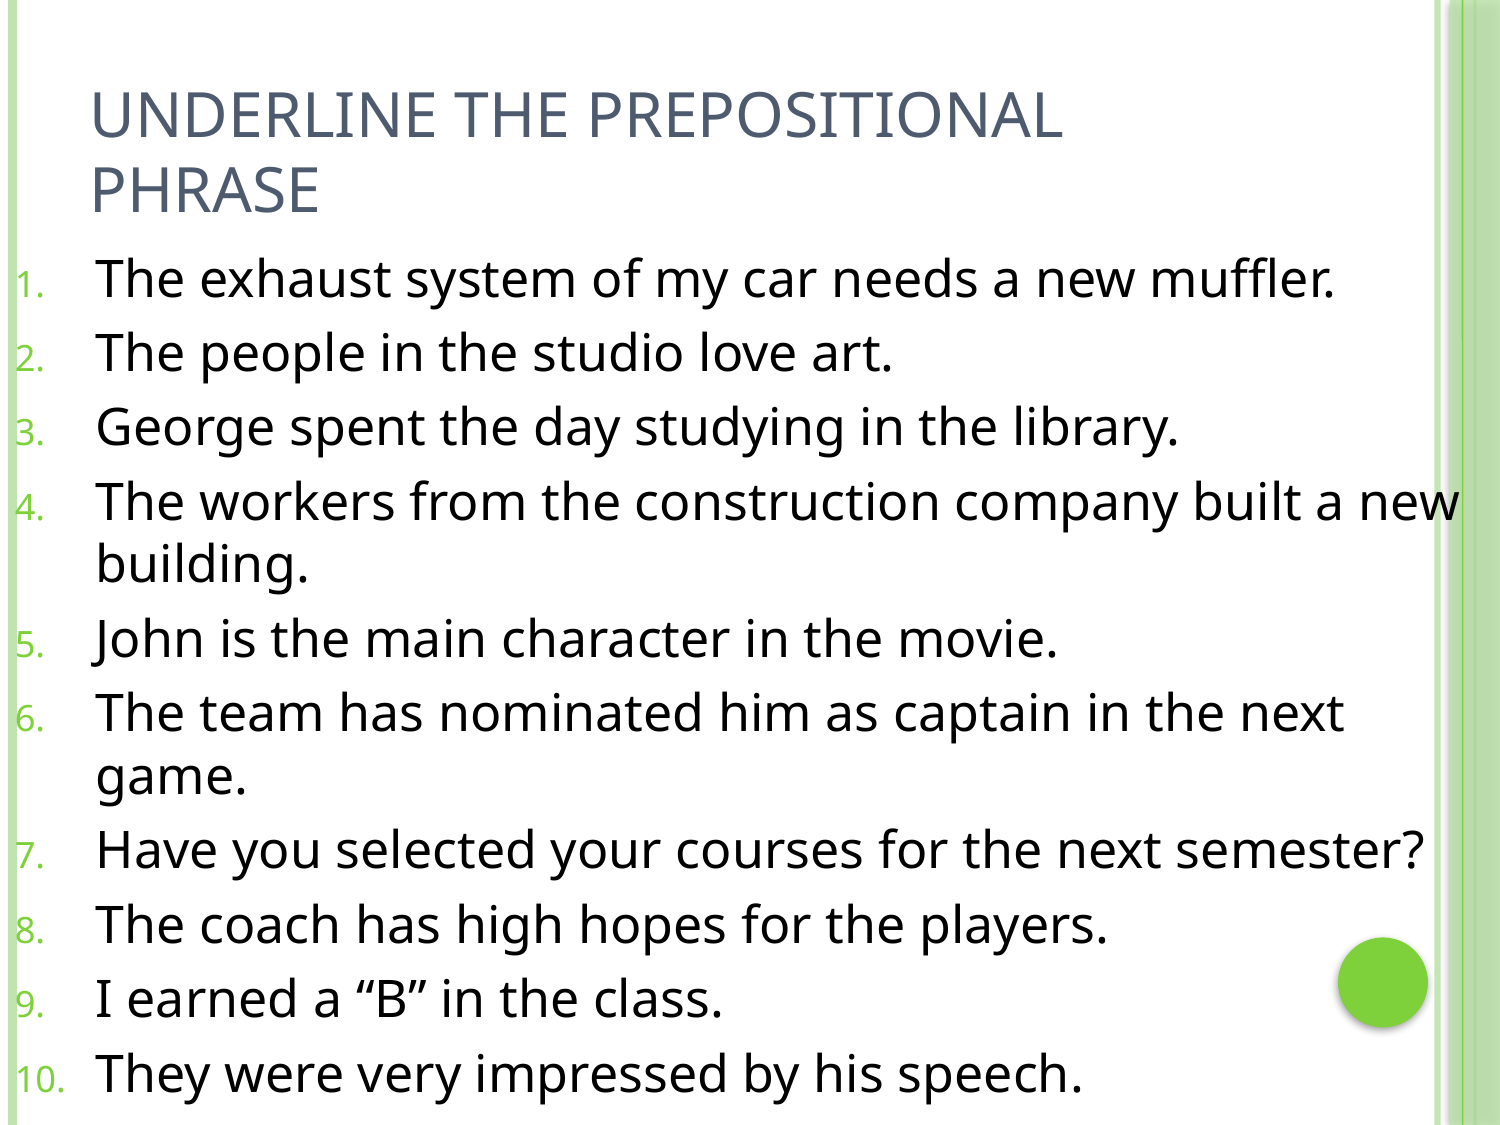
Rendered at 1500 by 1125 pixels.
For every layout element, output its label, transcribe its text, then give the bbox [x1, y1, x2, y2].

title Underline the Prepositional Phrase [75, 45, 1300, 233]
list The exhaust system of my car needs a new muffler. The people in the studio love art. George spent the day studying in the library. The workers from the construction company built a new building. John is the main character in the movie. The team has nominated him as captain in the next game. Have you selected your courses for the next semester? The coach has high hopes for the players. I earned a “B” in the class. They were very impressed by his speech. [0, 237, 1500, 1125]
